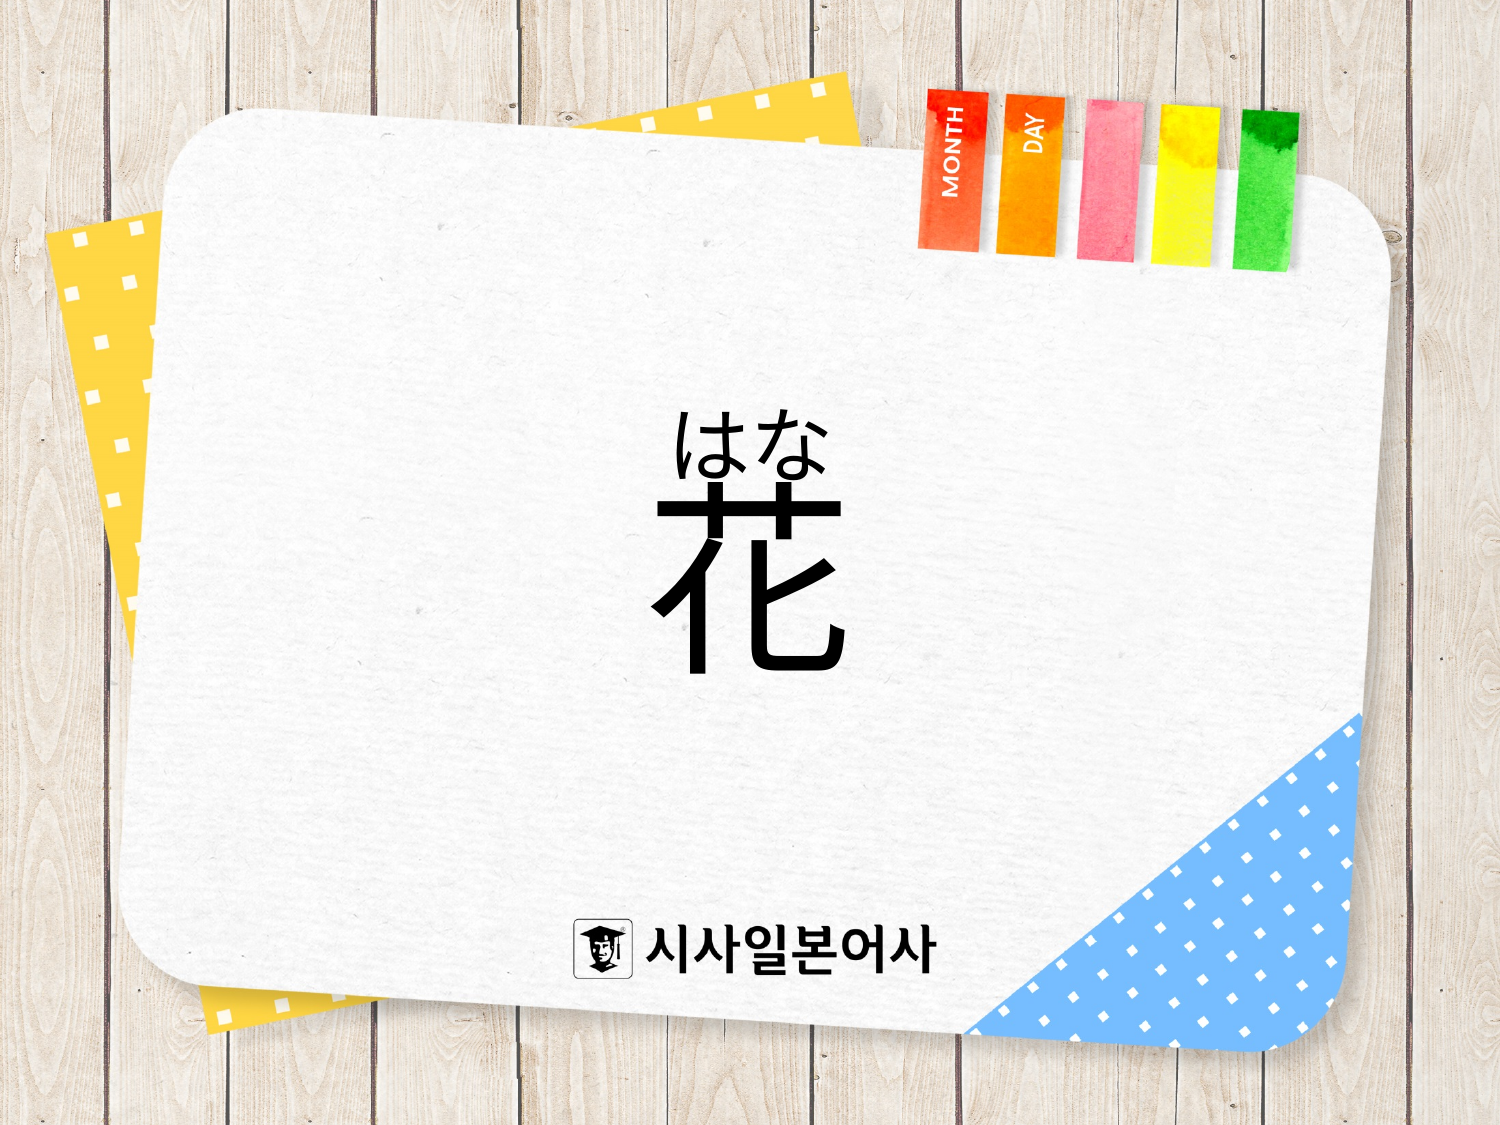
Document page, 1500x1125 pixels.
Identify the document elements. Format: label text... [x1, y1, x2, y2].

text_box はな [652, 385, 849, 501]
picture [0, 0, 1500, 1125]
title 花 [75, 338, 1425, 811]
